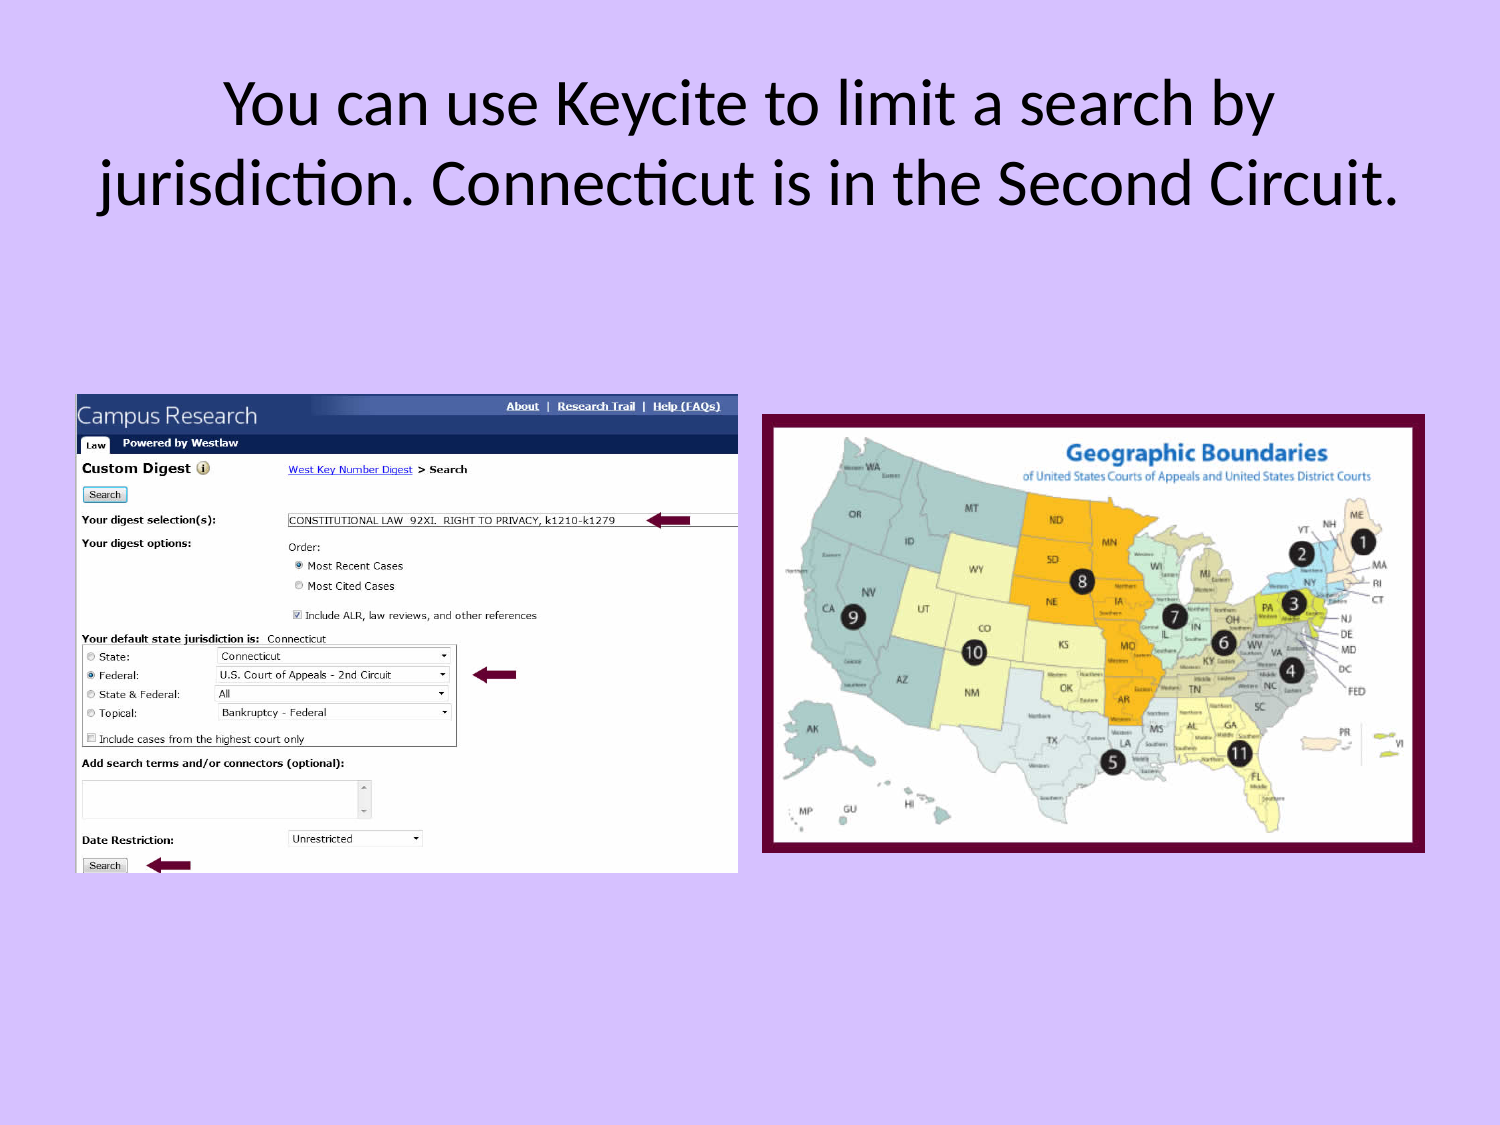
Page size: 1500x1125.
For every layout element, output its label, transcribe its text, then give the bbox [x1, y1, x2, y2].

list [762, 414, 1426, 853]
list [74, 394, 738, 874]
title You can use Keycite to limit a search by jurisdiction. Connecticut is in the Second Circuit. [75, 45, 1425, 233]
